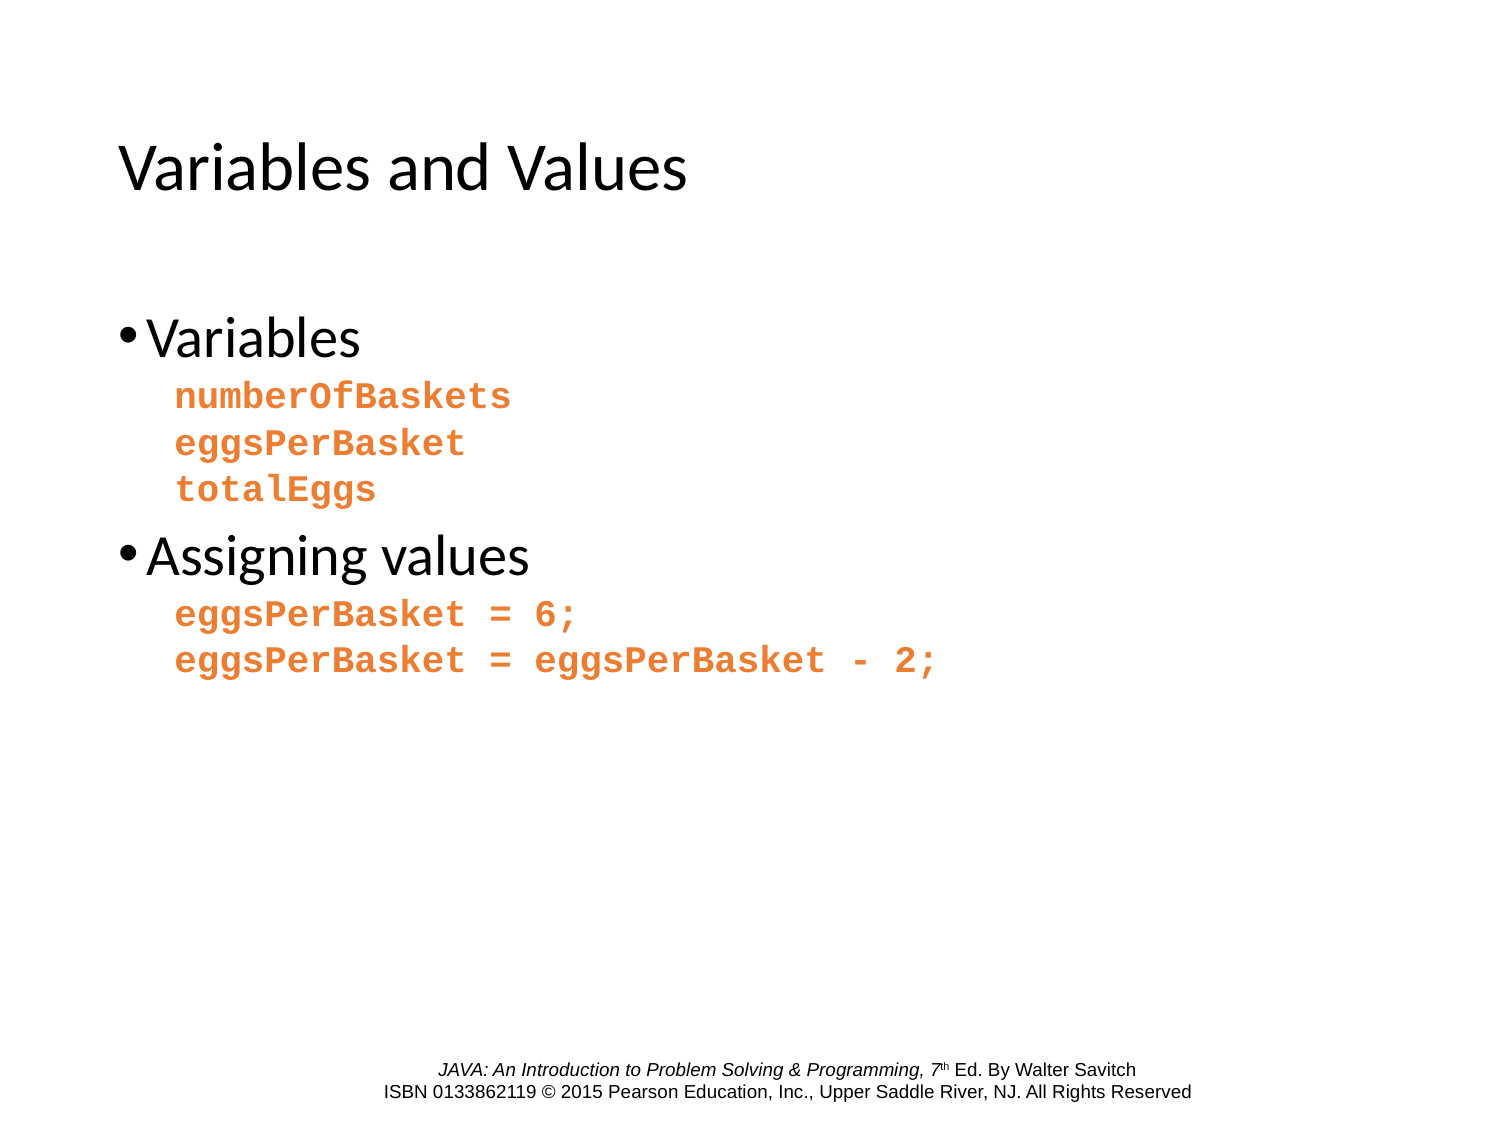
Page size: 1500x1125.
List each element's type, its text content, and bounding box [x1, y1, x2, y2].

list Variables numberOfBaskets eggsPerBasket totalEggs Assigning values eggsPerBasket = 6; eggsPerBasket = eggsPerBasket - 2; [103, 299, 1397, 1014]
title Variables and Values [103, 59, 1397, 278]
